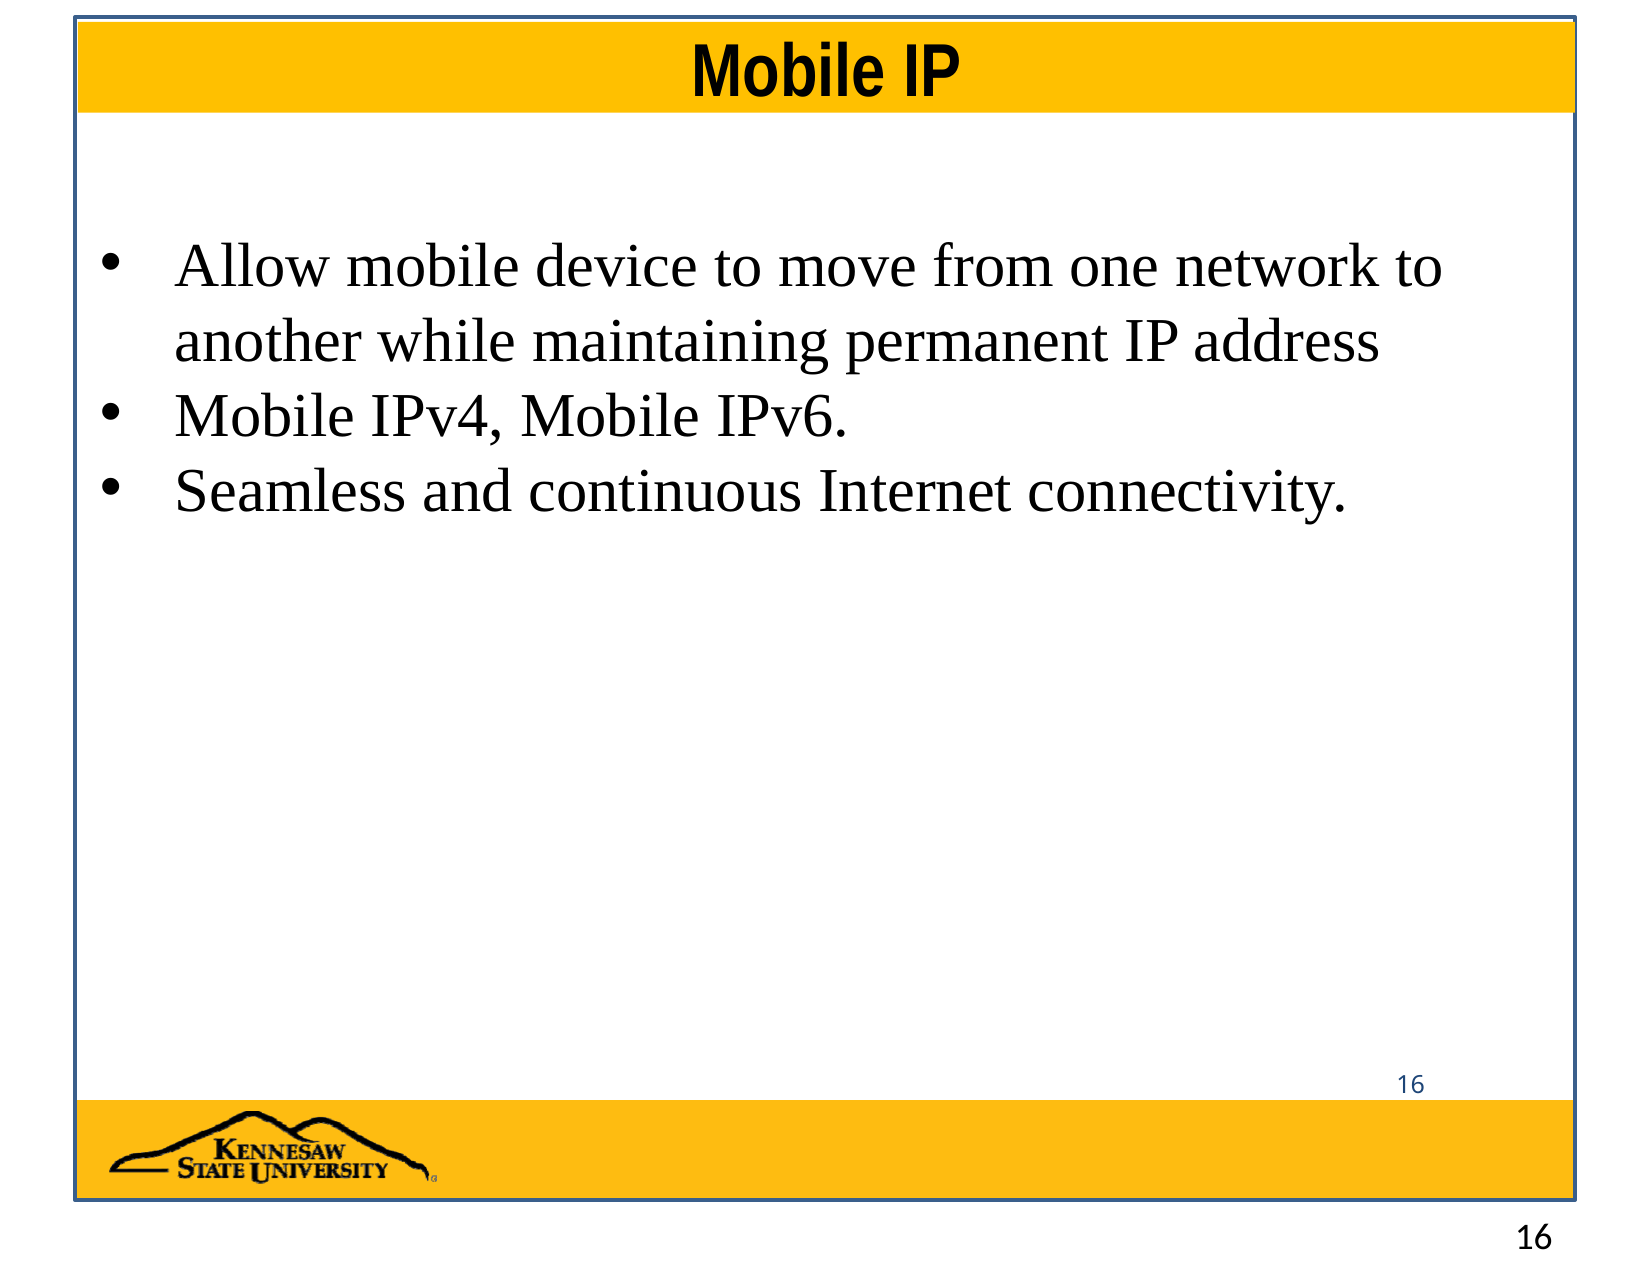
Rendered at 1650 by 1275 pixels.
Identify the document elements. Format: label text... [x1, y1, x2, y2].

picture [108, 1111, 437, 1184]
slide_number 16 [1299, 1042, 1425, 1103]
list Allow mobile device to move from one network to another while maintaining permanent IP address Mobile IPv4, Mobile IPv6. Seamless and continuous Internet connectivity. [99, 223, 1550, 527]
title Mobile IP [77, 21, 1575, 113]
